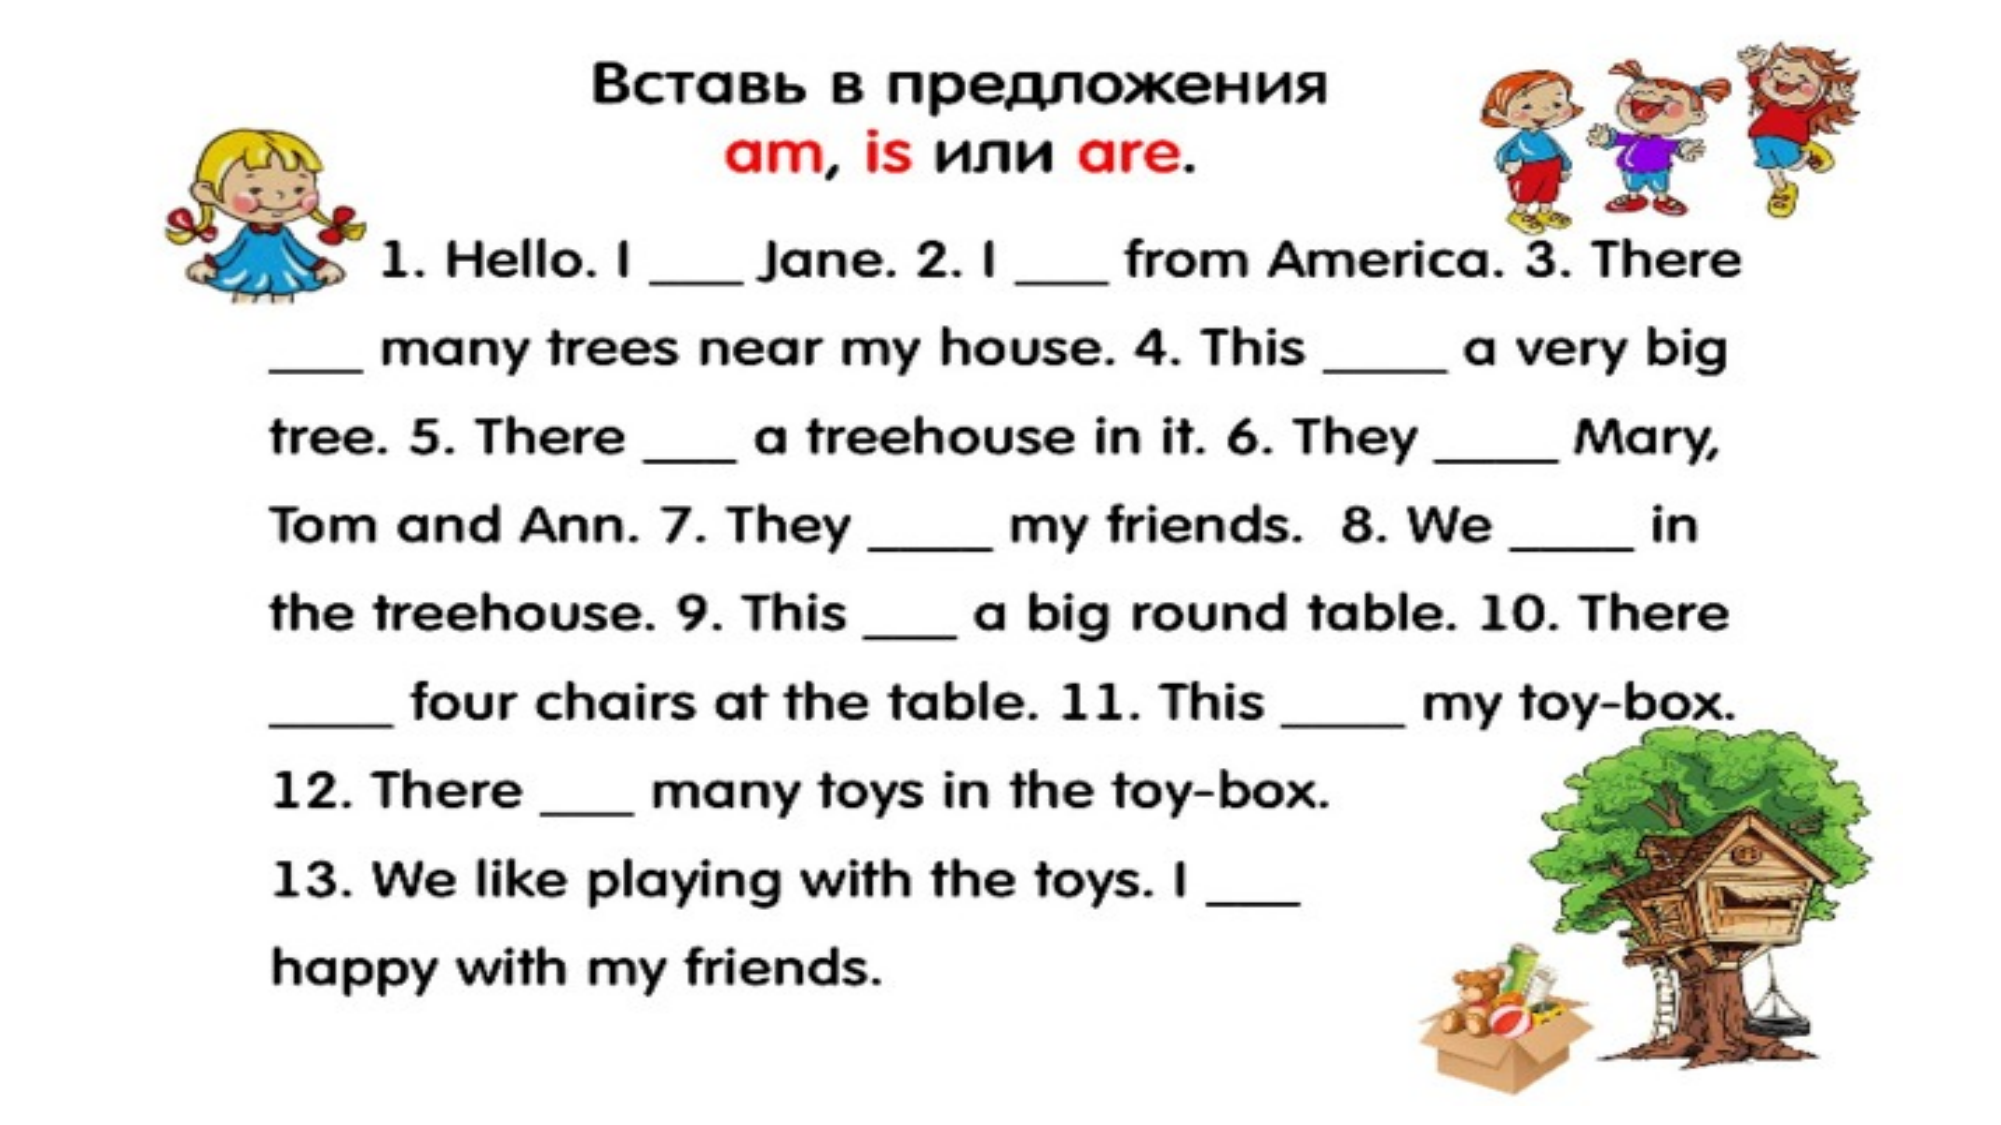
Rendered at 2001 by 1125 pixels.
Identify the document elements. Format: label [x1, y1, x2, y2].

picture [113, 0, 1903, 1106]
